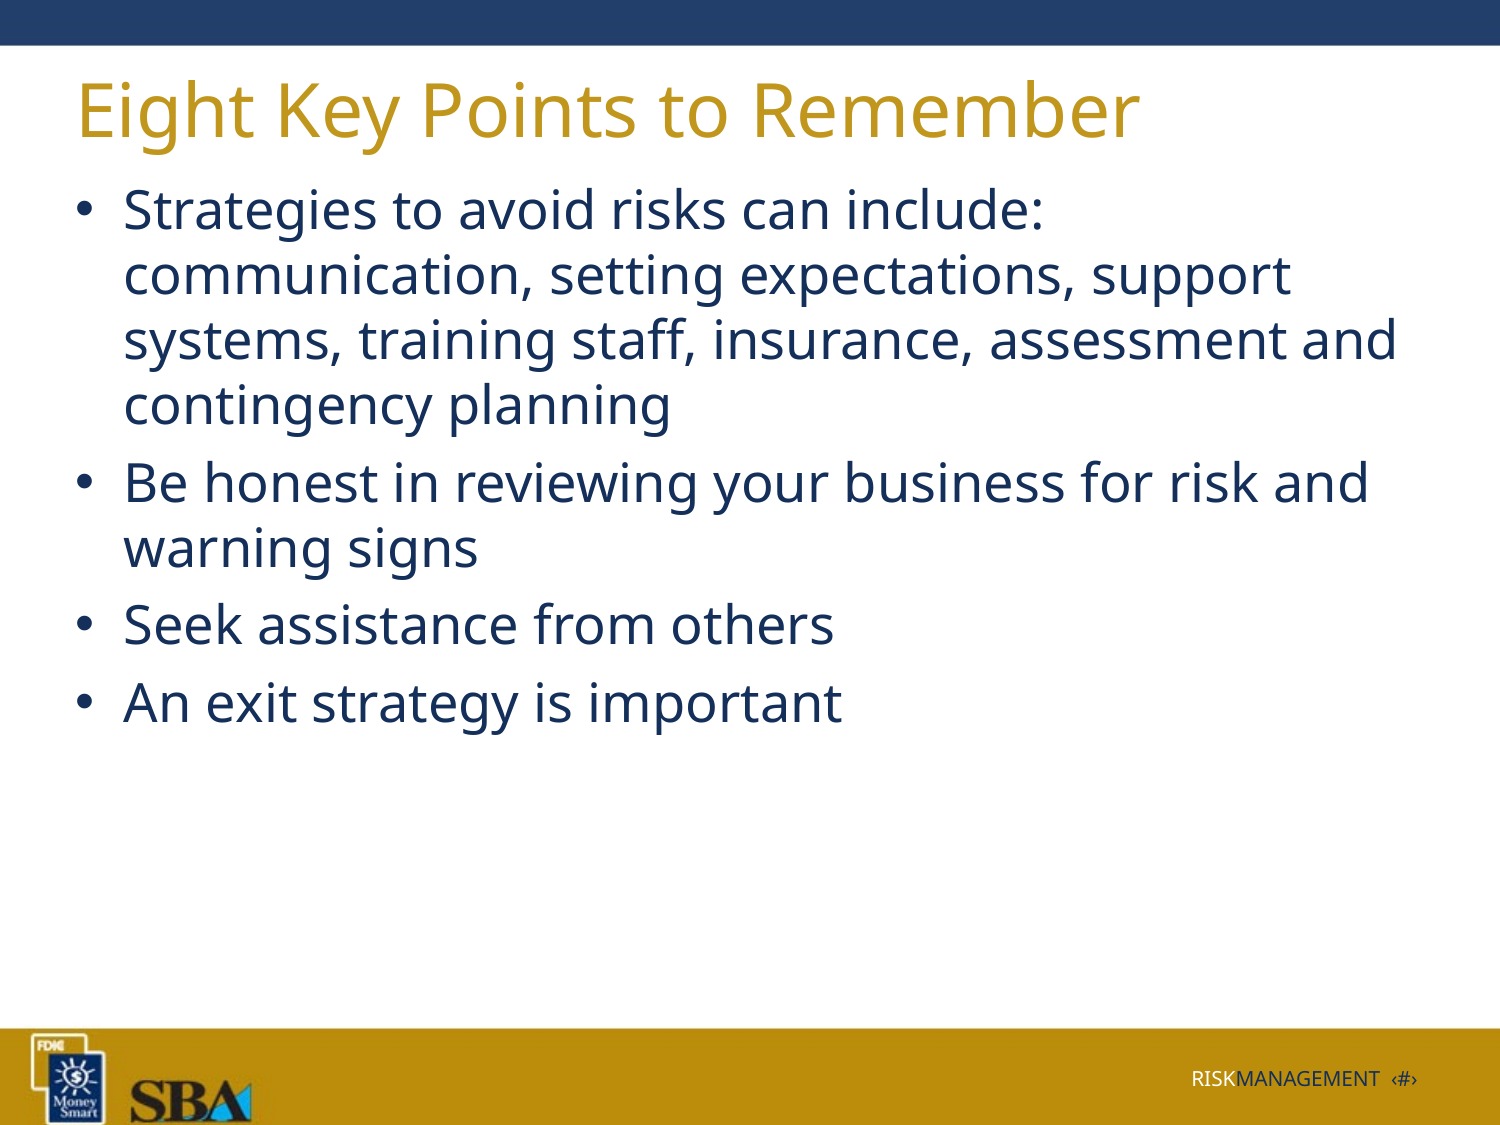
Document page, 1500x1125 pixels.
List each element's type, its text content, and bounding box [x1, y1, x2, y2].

list Strategies to avoid risks can include: communication, setting expectations, support systems, training staff, insurance, assessment and contingency planning Be honest in reviewing your business for risk and warning signs Seek assistance from others An exit strategy is important [74, 174, 1463, 876]
title Eight Key Points to Remember [74, 61, 1426, 163]
picture [0, 0, 1500, 1125]
